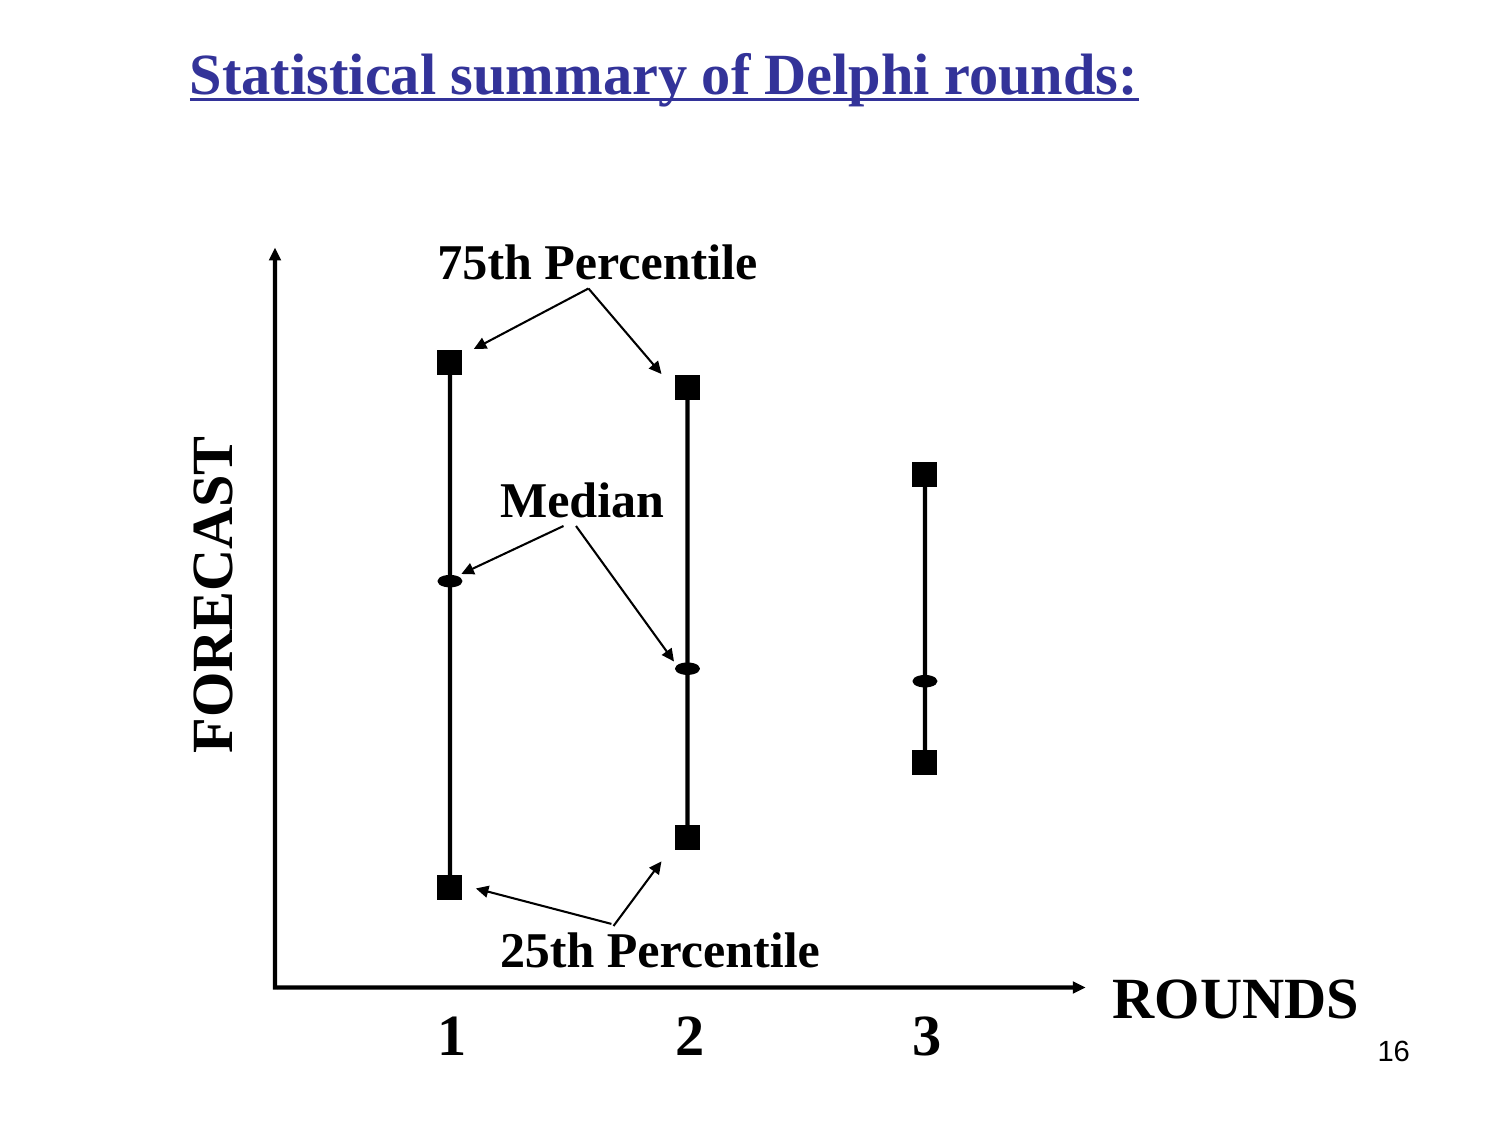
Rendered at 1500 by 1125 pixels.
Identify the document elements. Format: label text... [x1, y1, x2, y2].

text_box 2 [660, 990, 719, 1075]
text_box 75th Percentile [422, 222, 773, 298]
text_box [625, 861, 662, 910]
text_box [676, 663, 699, 674]
text_box [676, 376, 699, 399]
text_box [438, 575, 462, 587]
text_box 1 [422, 990, 482, 1075]
text_box [913, 751, 937, 774]
text_box ROUNDS [1098, 952, 1374, 1038]
text_box [575, 525, 674, 662]
text_box [268, 247, 282, 990]
text_box [676, 826, 699, 849]
text_box [438, 350, 462, 374]
text_box [913, 463, 937, 487]
text_box [596, 298, 662, 374]
text_box [277, 981, 1086, 994]
text_box 3 [897, 990, 957, 1075]
text_box [913, 676, 937, 687]
text_box Median [485, 460, 679, 535]
text_box [475, 885, 559, 910]
text_box [438, 875, 462, 899]
title Statistical summary of Delphi rounds: [174, 12, 1451, 201]
text_box [461, 525, 564, 575]
text_box 25th Percentile [485, 910, 836, 985]
text_box [473, 298, 571, 349]
slide_number 16 [1074, 1024, 1425, 1103]
text_box FORECAST [166, 421, 251, 769]
